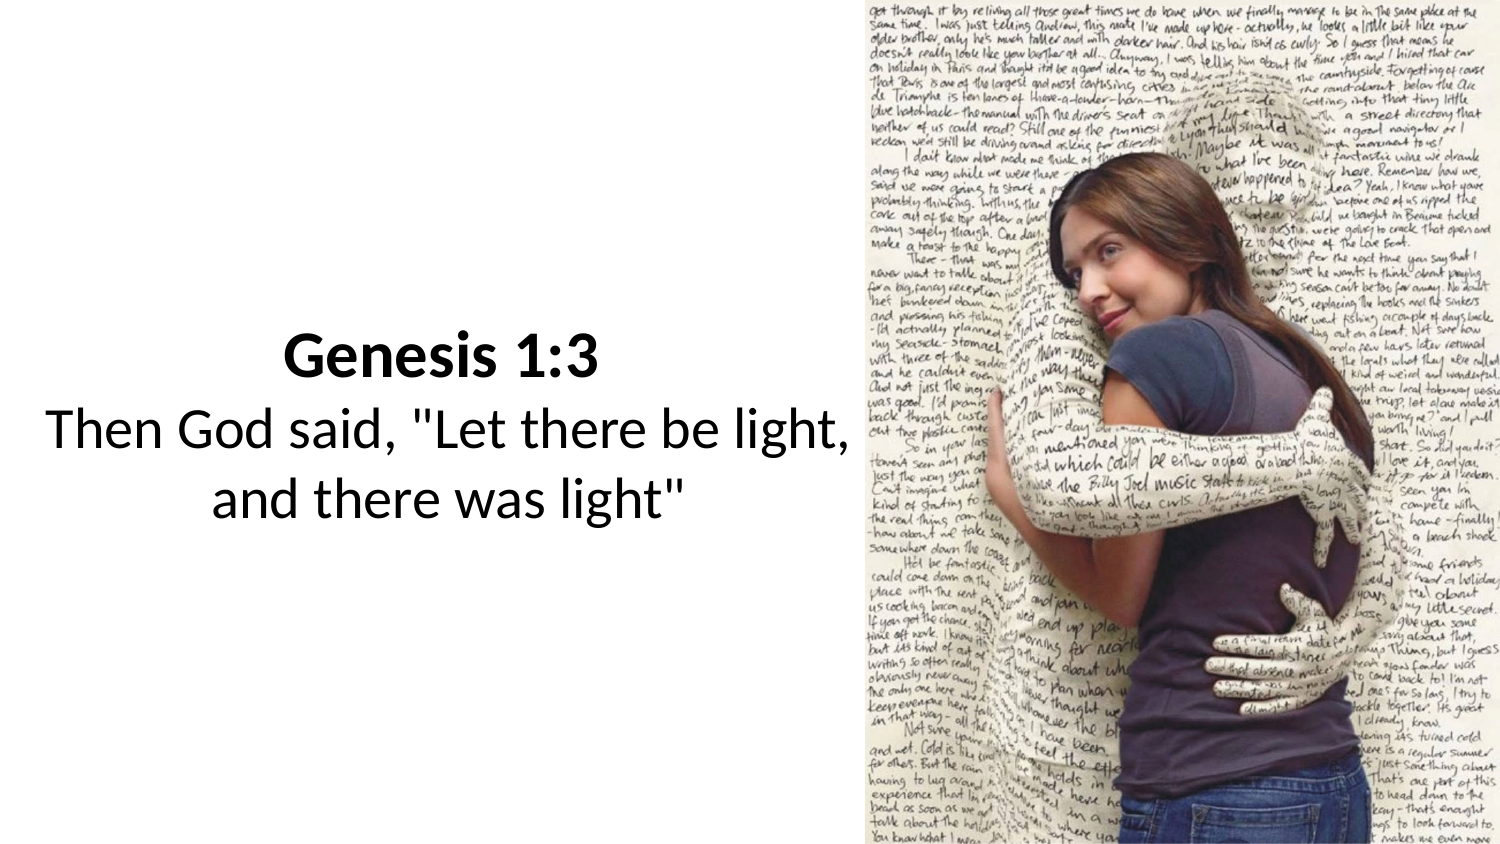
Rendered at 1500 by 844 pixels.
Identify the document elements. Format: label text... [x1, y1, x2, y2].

picture [864, 0, 1500, 844]
text_box Genesis 1:3 Then God said, "Let there be light, and there was light" [5, 303, 859, 538]
